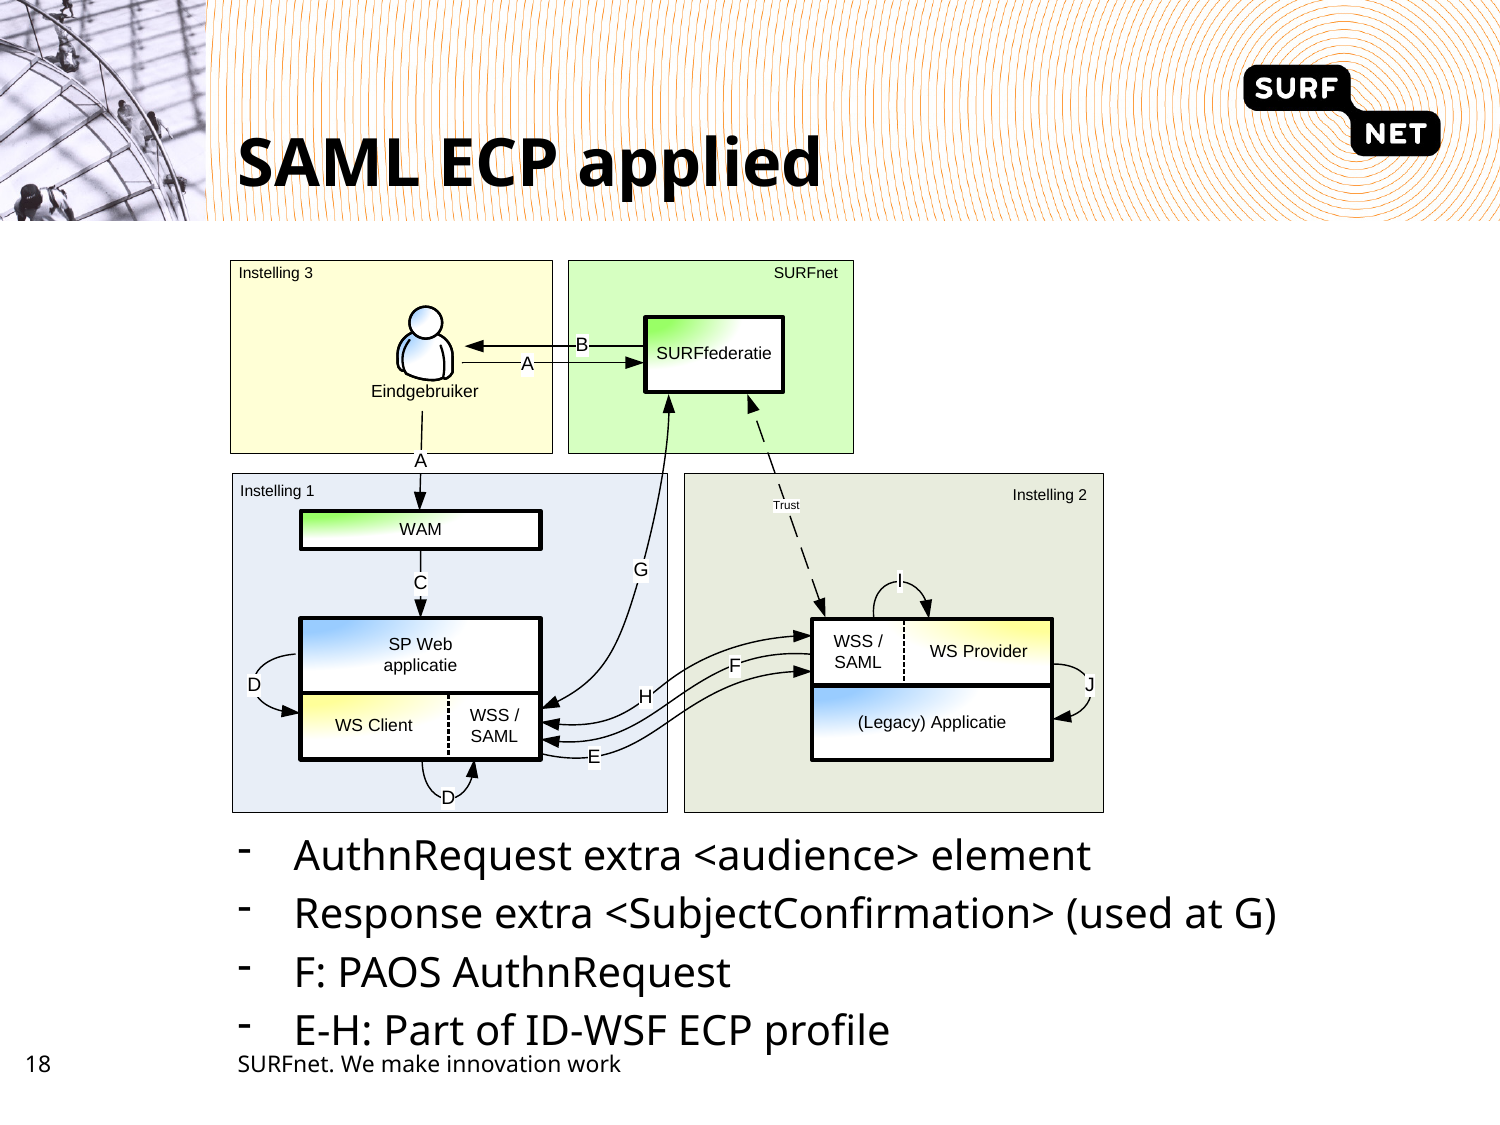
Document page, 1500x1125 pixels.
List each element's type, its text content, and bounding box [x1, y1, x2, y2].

title SAML ECP applied [237, 24, 1176, 201]
list AuthnRequest extra <audience> element Response extra <SubjectConfirmation> (used at G) F: PAOS AuthnRequest E-H: Part of ID-WSF ECP profile [237, 820, 1388, 1001]
picture [0, 1, 1500, 221]
footer SURFnet. We make innovation work [237, 1049, 1388, 1125]
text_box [222, 257, 1114, 821]
slide_number 17 [24, 1049, 201, 1125]
